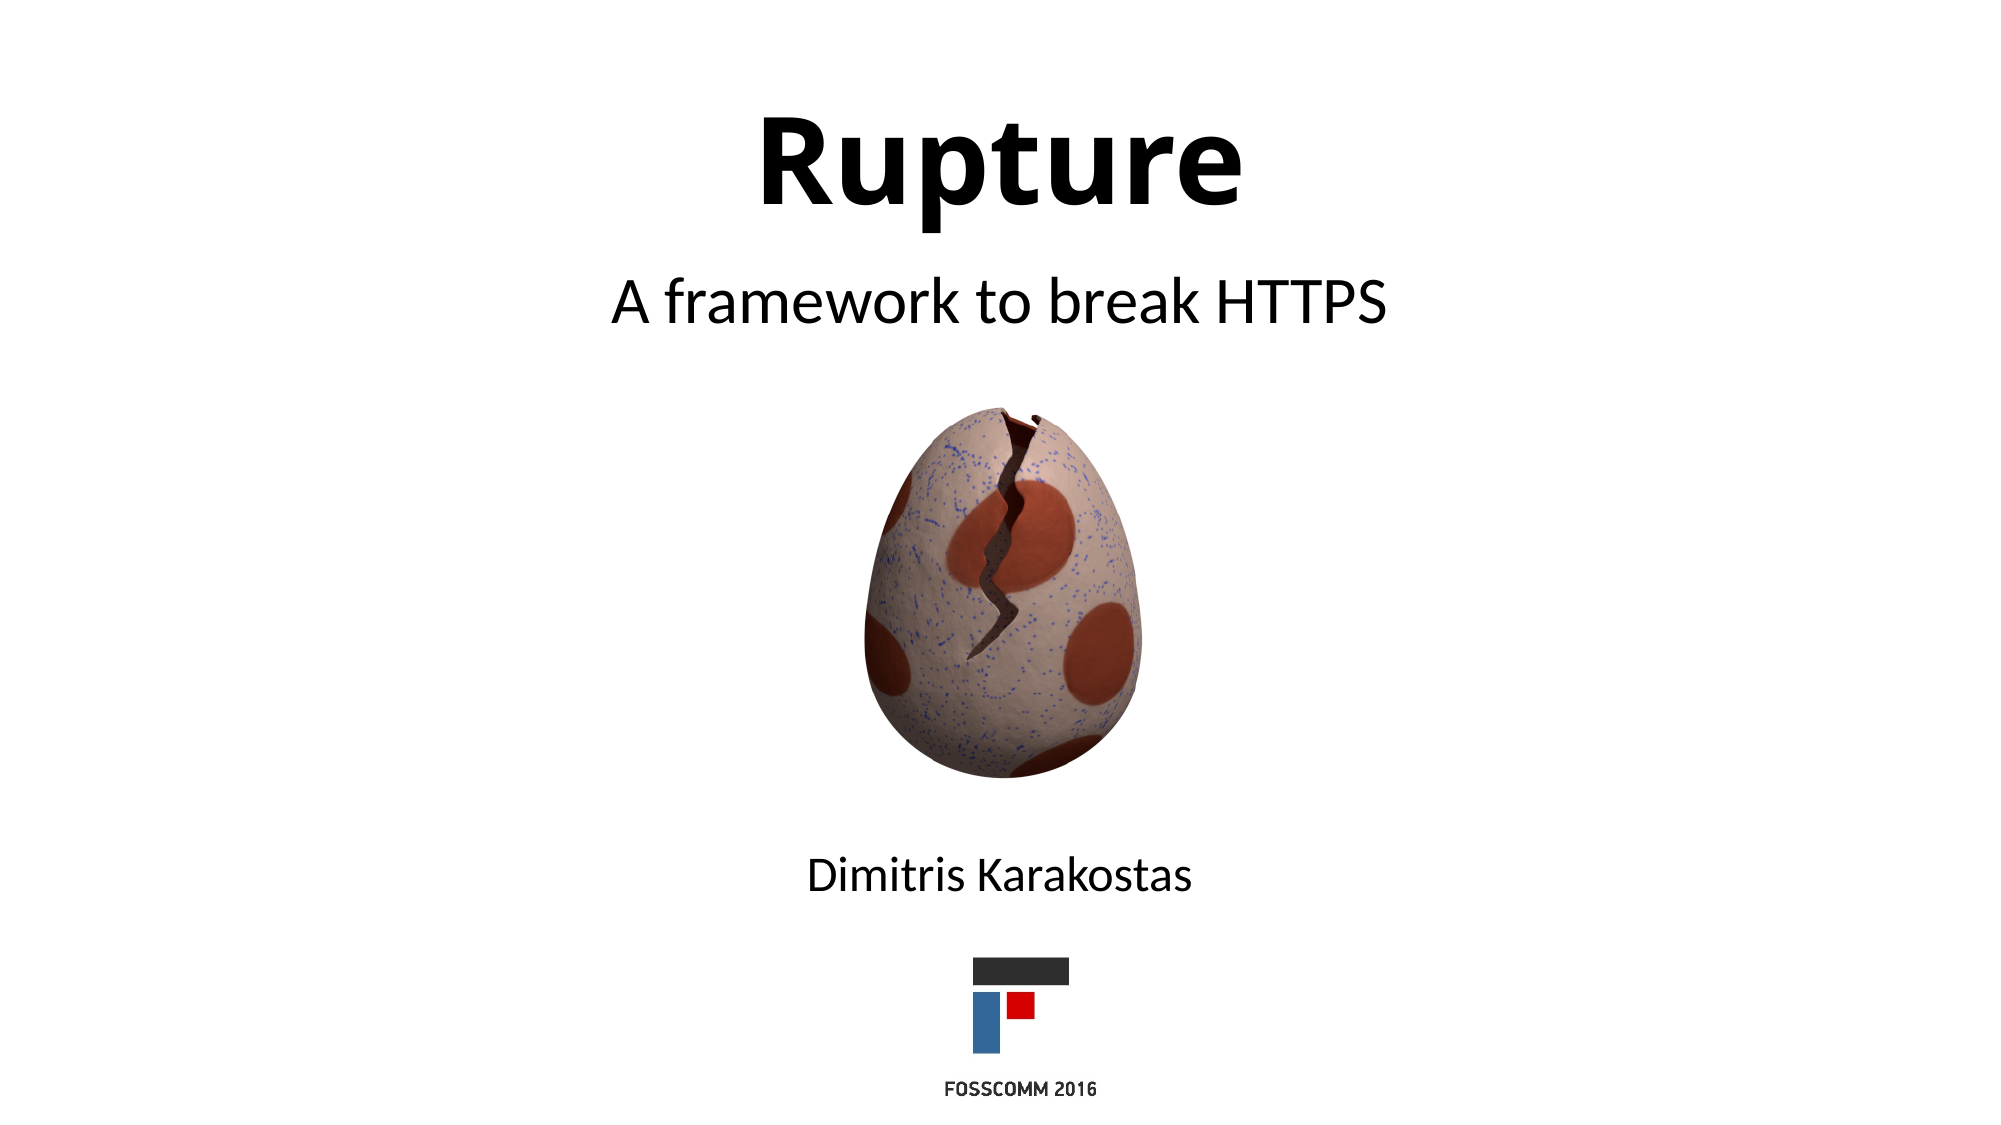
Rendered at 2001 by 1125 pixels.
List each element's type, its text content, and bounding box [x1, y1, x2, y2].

picture [930, 929, 1111, 1110]
picture [526, 337, 1473, 871]
title Rupture [249, 90, 1750, 238]
text_box Dimitris Karakostas [249, 840, 1750, 960]
subtitle A framework to break HTTPS [249, 258, 1750, 530]
